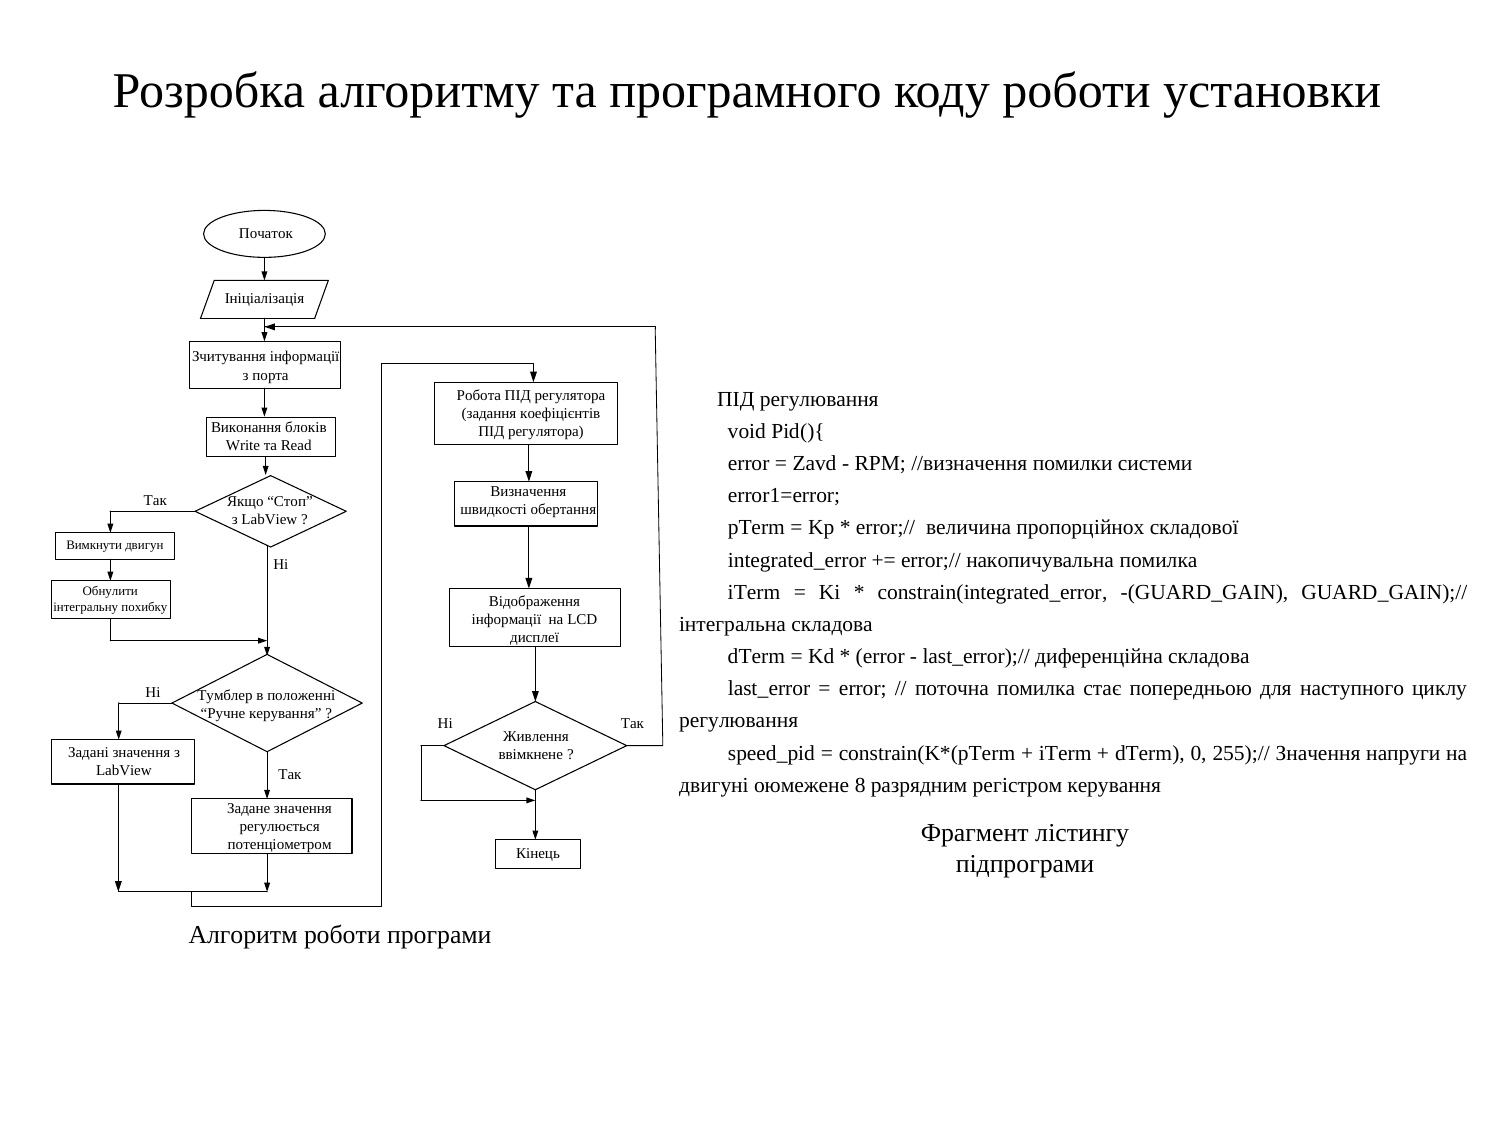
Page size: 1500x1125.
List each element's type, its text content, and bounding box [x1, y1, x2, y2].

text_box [47, 207, 1471, 953]
text_box Розробка алгоритму та програмного коду роботи установки [62, 52, 1433, 126]
